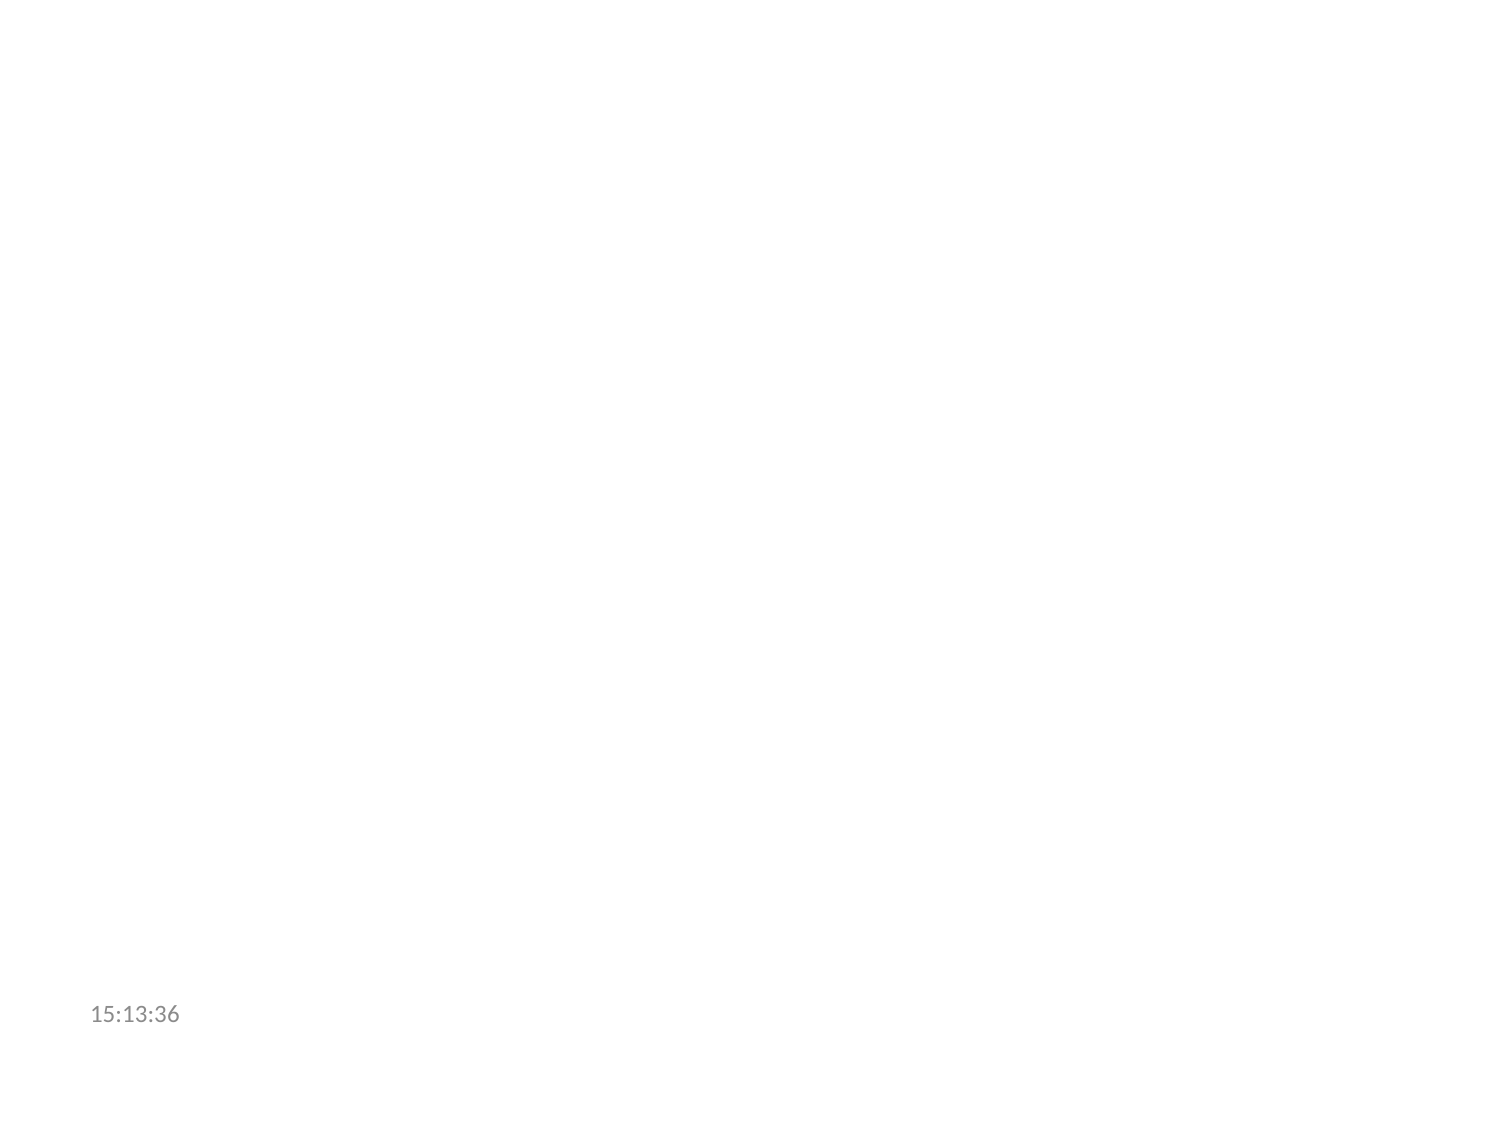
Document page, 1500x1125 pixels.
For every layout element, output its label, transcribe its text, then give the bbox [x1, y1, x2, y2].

text_box 15:35:09 [75, 982, 425, 1043]
